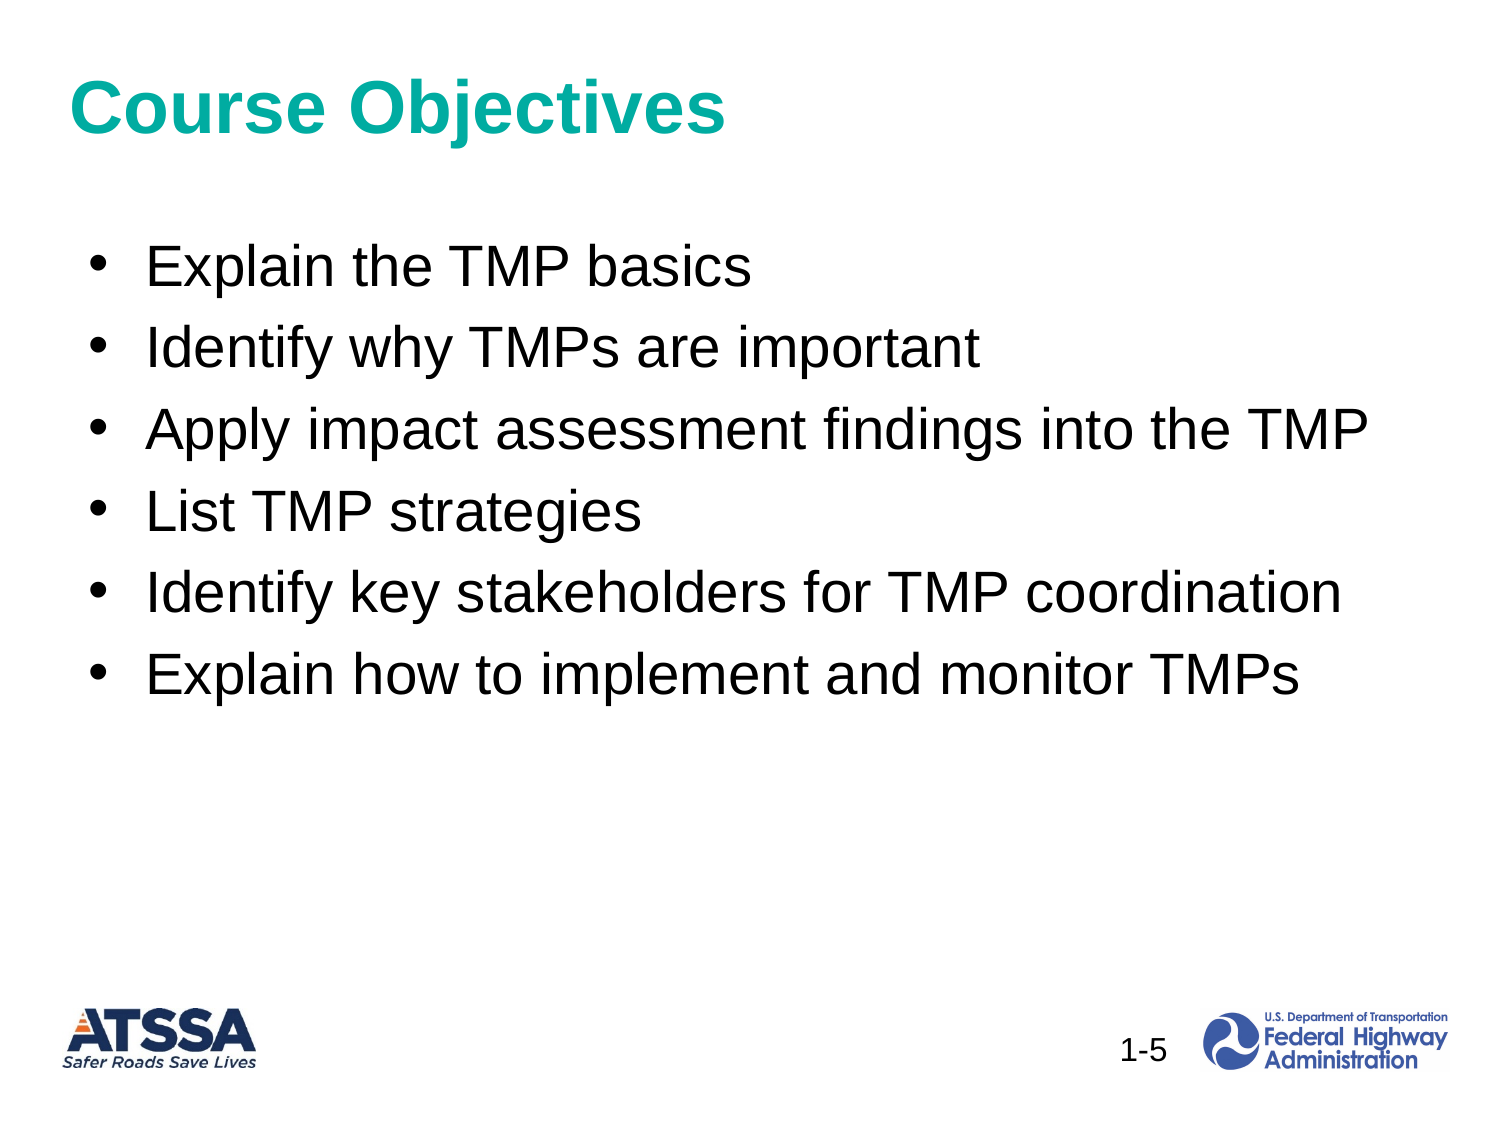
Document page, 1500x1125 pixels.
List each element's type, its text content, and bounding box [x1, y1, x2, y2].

picture [1200, 1008, 1450, 1072]
title Course Objectives [54, 49, 1405, 159]
picture [62, 1008, 256, 1068]
list Explain the TMP basics Identify why TMPs are important Apply impact assessment findings into the TMP List TMP strategies Identify key stakeholders for TMP coordination Explain how to implement and monitor TMPs [73, 220, 1424, 942]
